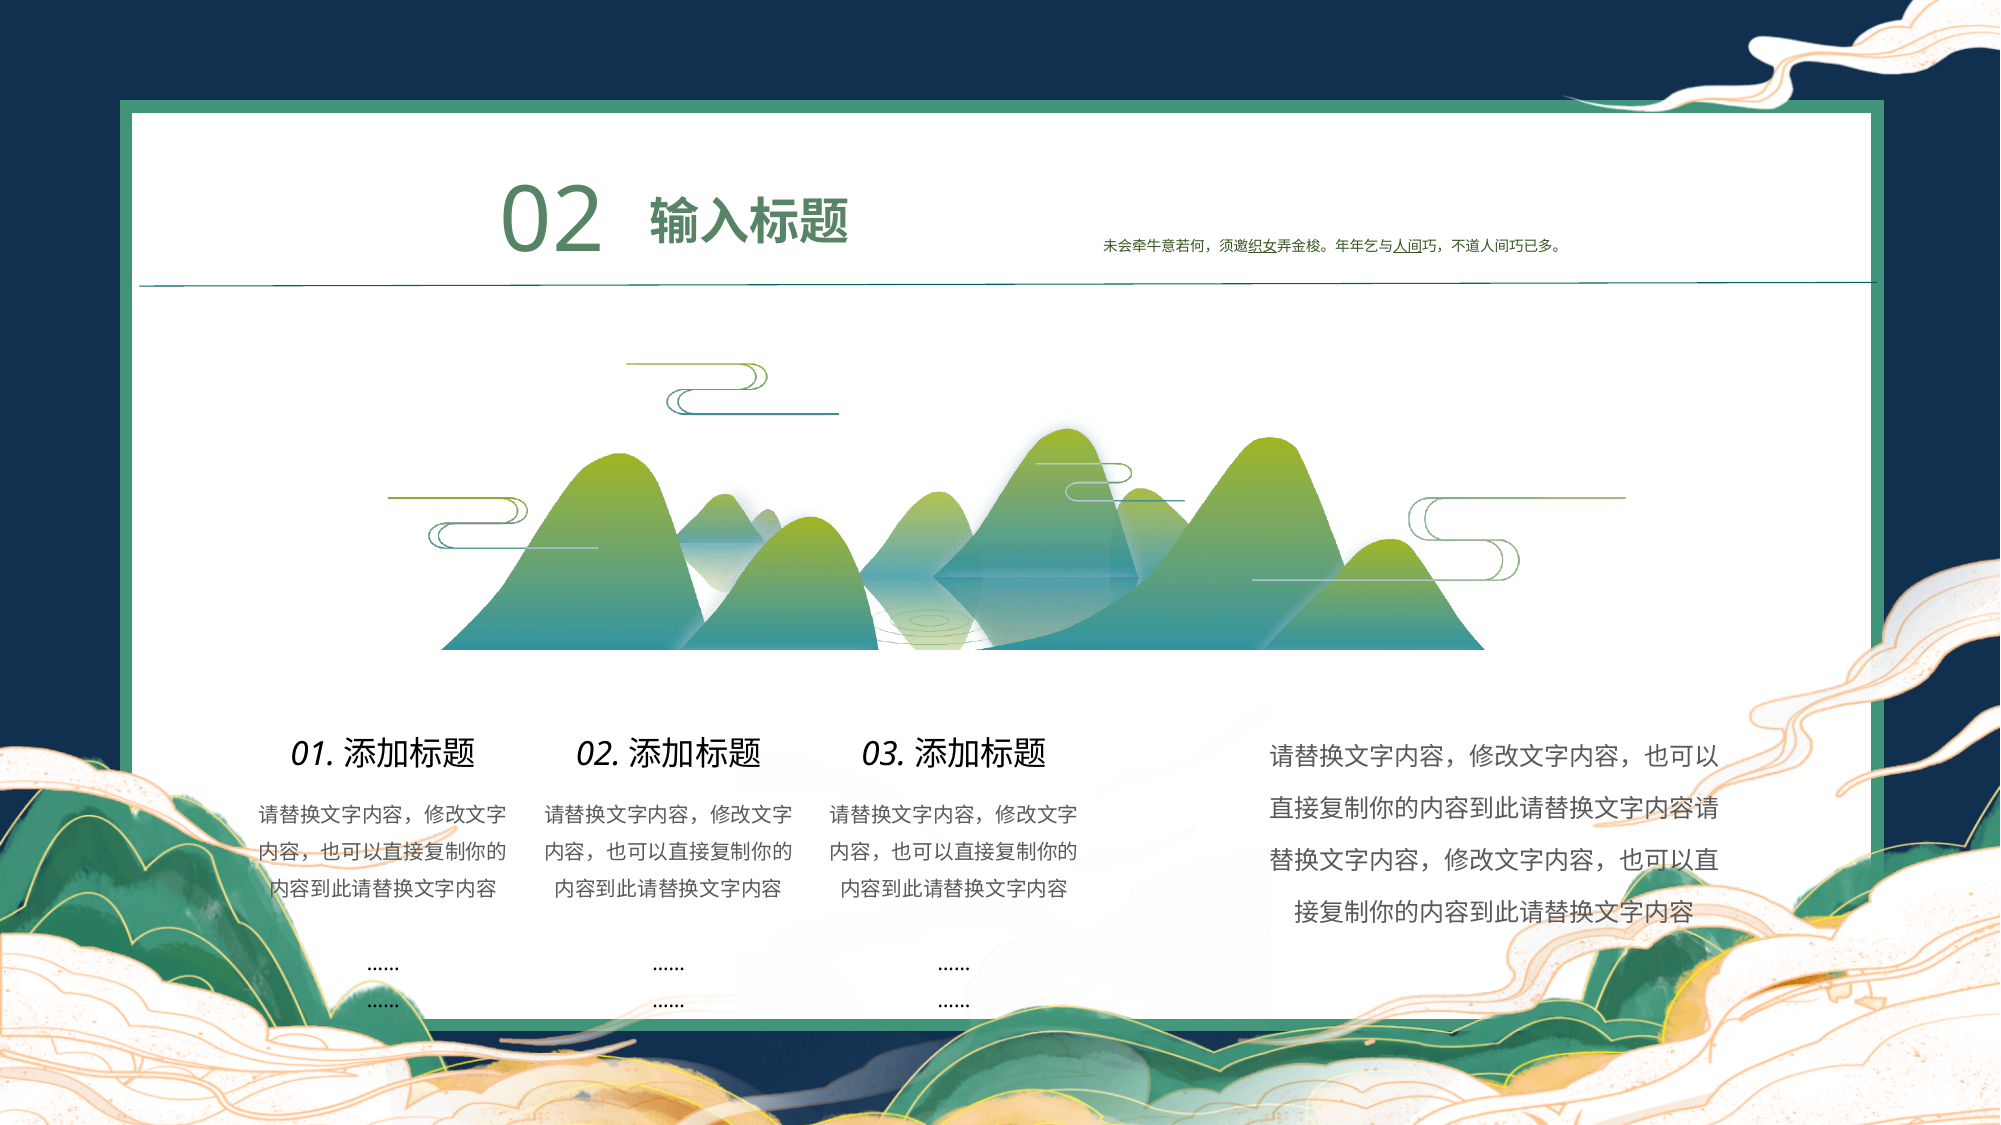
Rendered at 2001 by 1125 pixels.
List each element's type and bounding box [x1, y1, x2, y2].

text_box [0, 0, 2000, 1125]
text_box [242, 723, 1096, 1047]
text_box [139, 152, 1878, 287]
picture [355, 273, 1662, 649]
